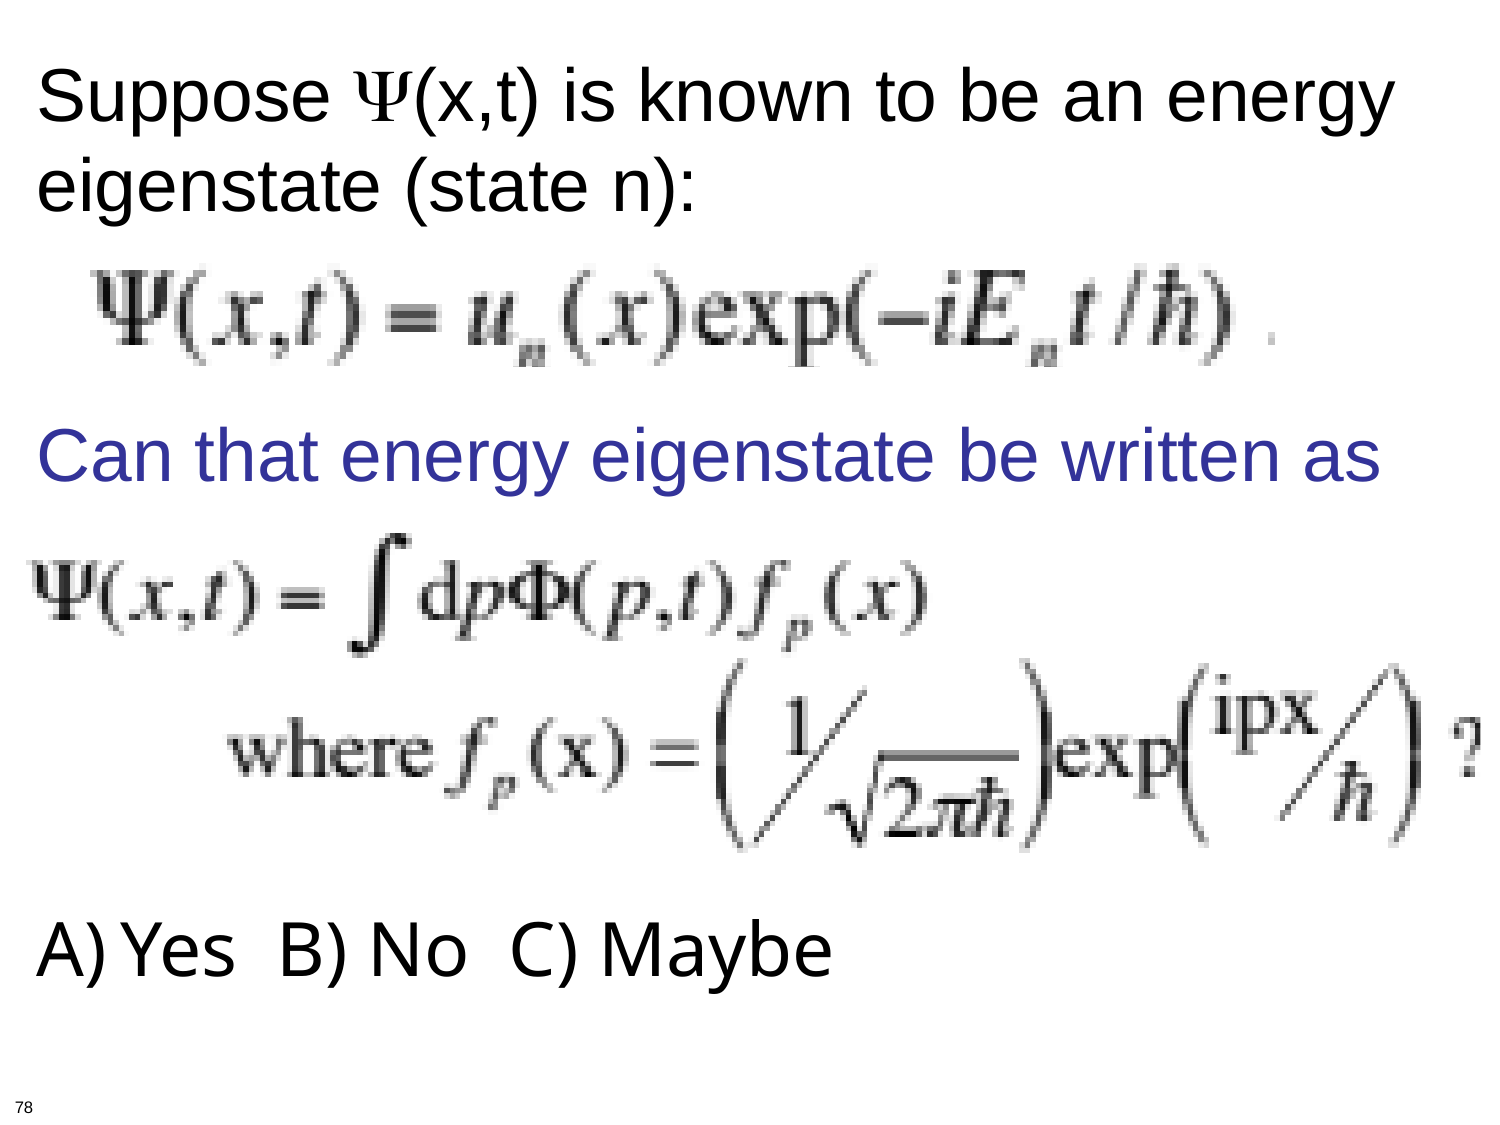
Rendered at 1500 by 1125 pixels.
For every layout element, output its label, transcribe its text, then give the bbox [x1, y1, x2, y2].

list Yes B) No C) Maybe [21, 894, 1500, 1091]
text_box 78 [0, 1089, 50, 1125]
title Suppose Ψ(x,t) is known to be an energy eigenstate (state n): Can that energy eigenstate be written as [21, 38, 1478, 527]
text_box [16, 528, 1481, 855]
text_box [78, 250, 1276, 368]
